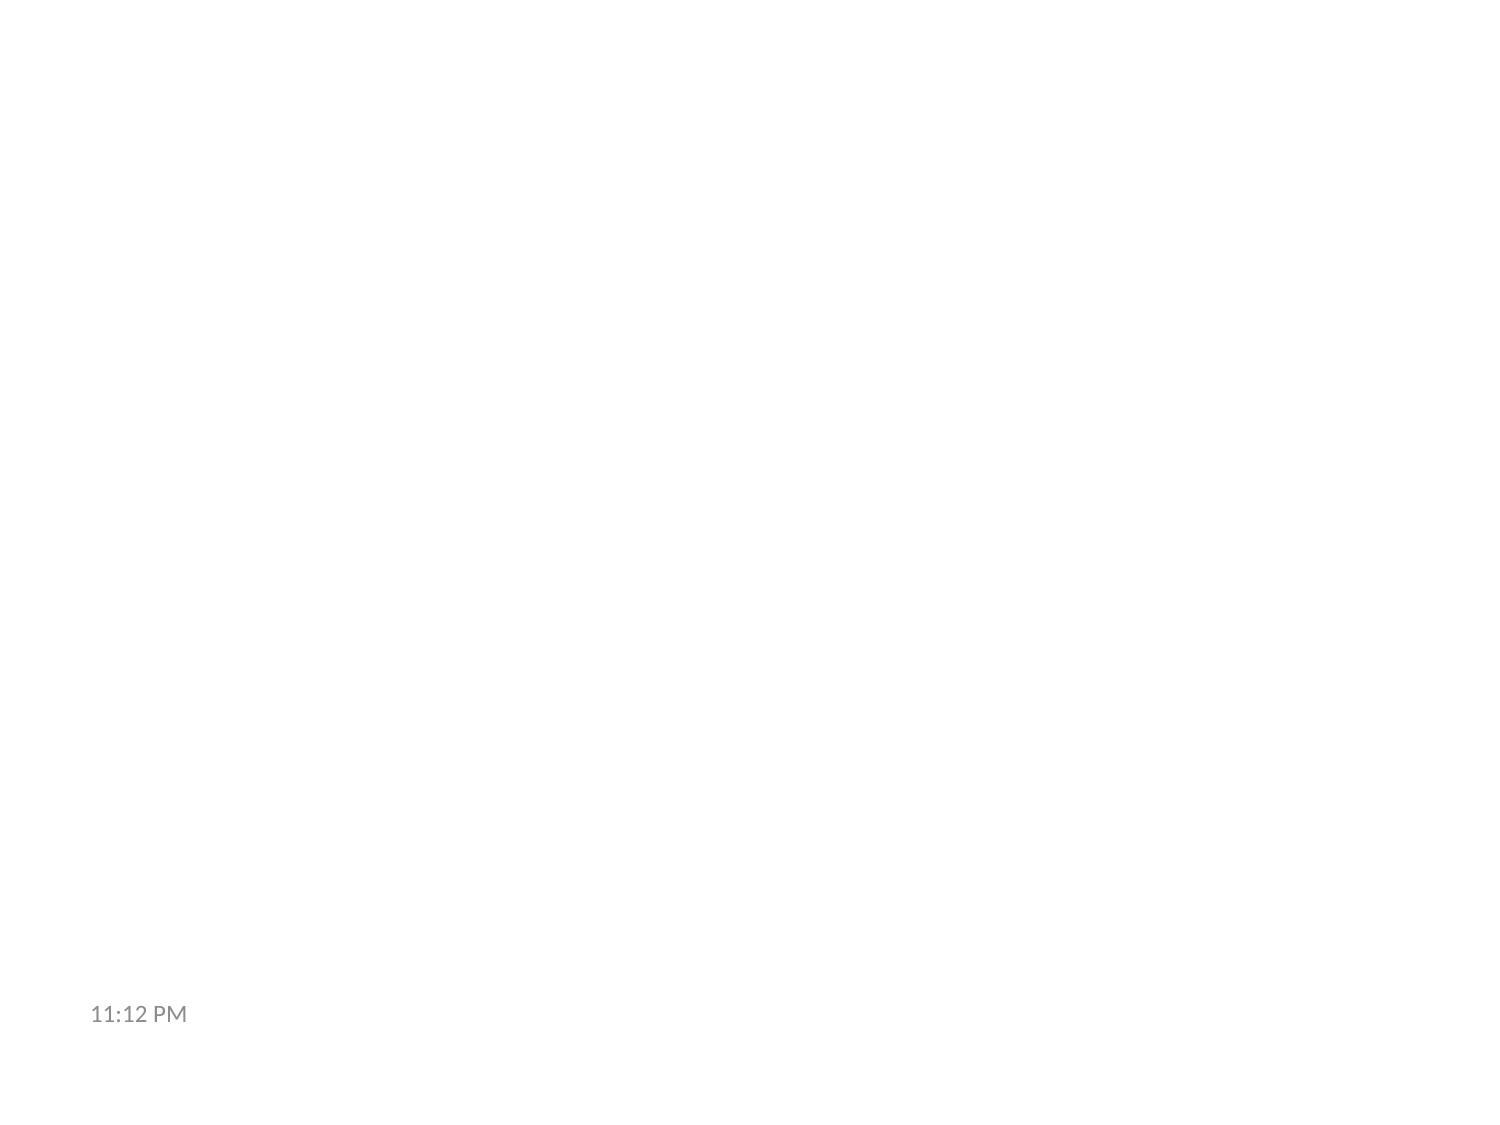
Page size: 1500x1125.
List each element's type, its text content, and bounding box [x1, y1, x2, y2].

text_box 3:35 PM [75, 982, 425, 1043]
